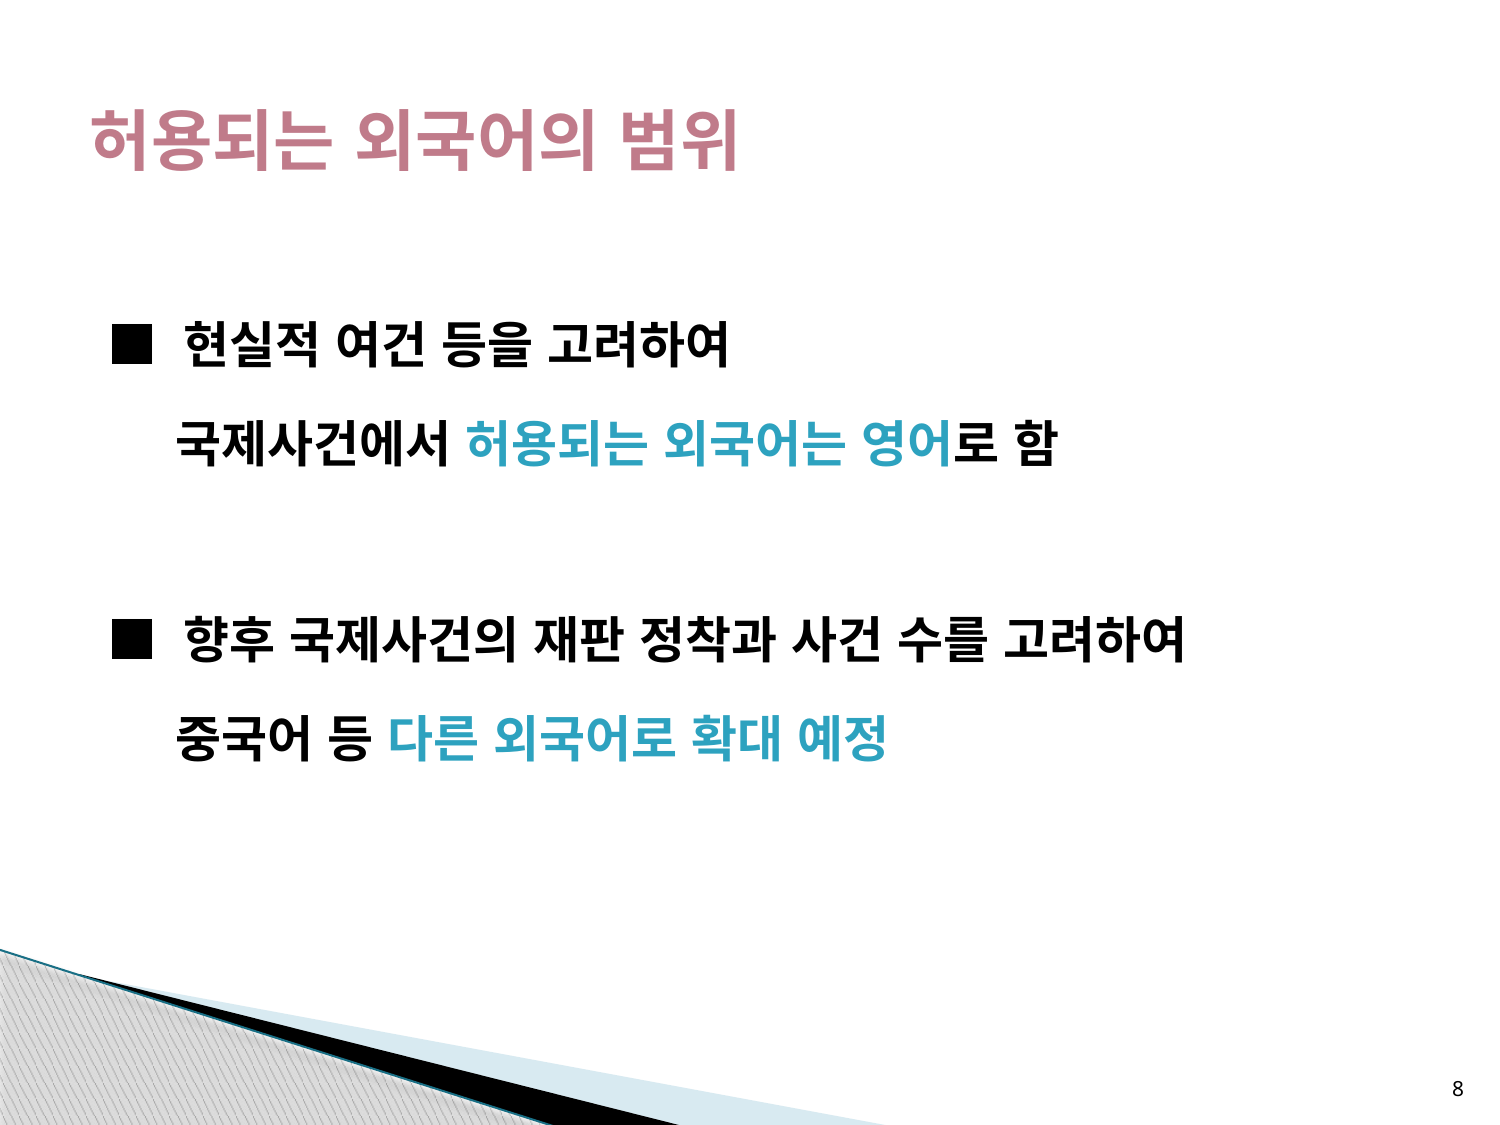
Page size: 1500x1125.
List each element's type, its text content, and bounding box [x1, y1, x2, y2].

title 허용되는 외국어의 범위 [75, 45, 1425, 233]
slide_number 8 [1418, 1051, 1479, 1112]
list ■ 현실적 여건 등을 고려하여 국제사건에서 허용되는 외국어는 영어로 함 ■ 향후 국제사건의 재판 정착과 사건 수를 고려하여 중국어 등 다른 외국어로 확대 예정 [75, 233, 1425, 1047]
